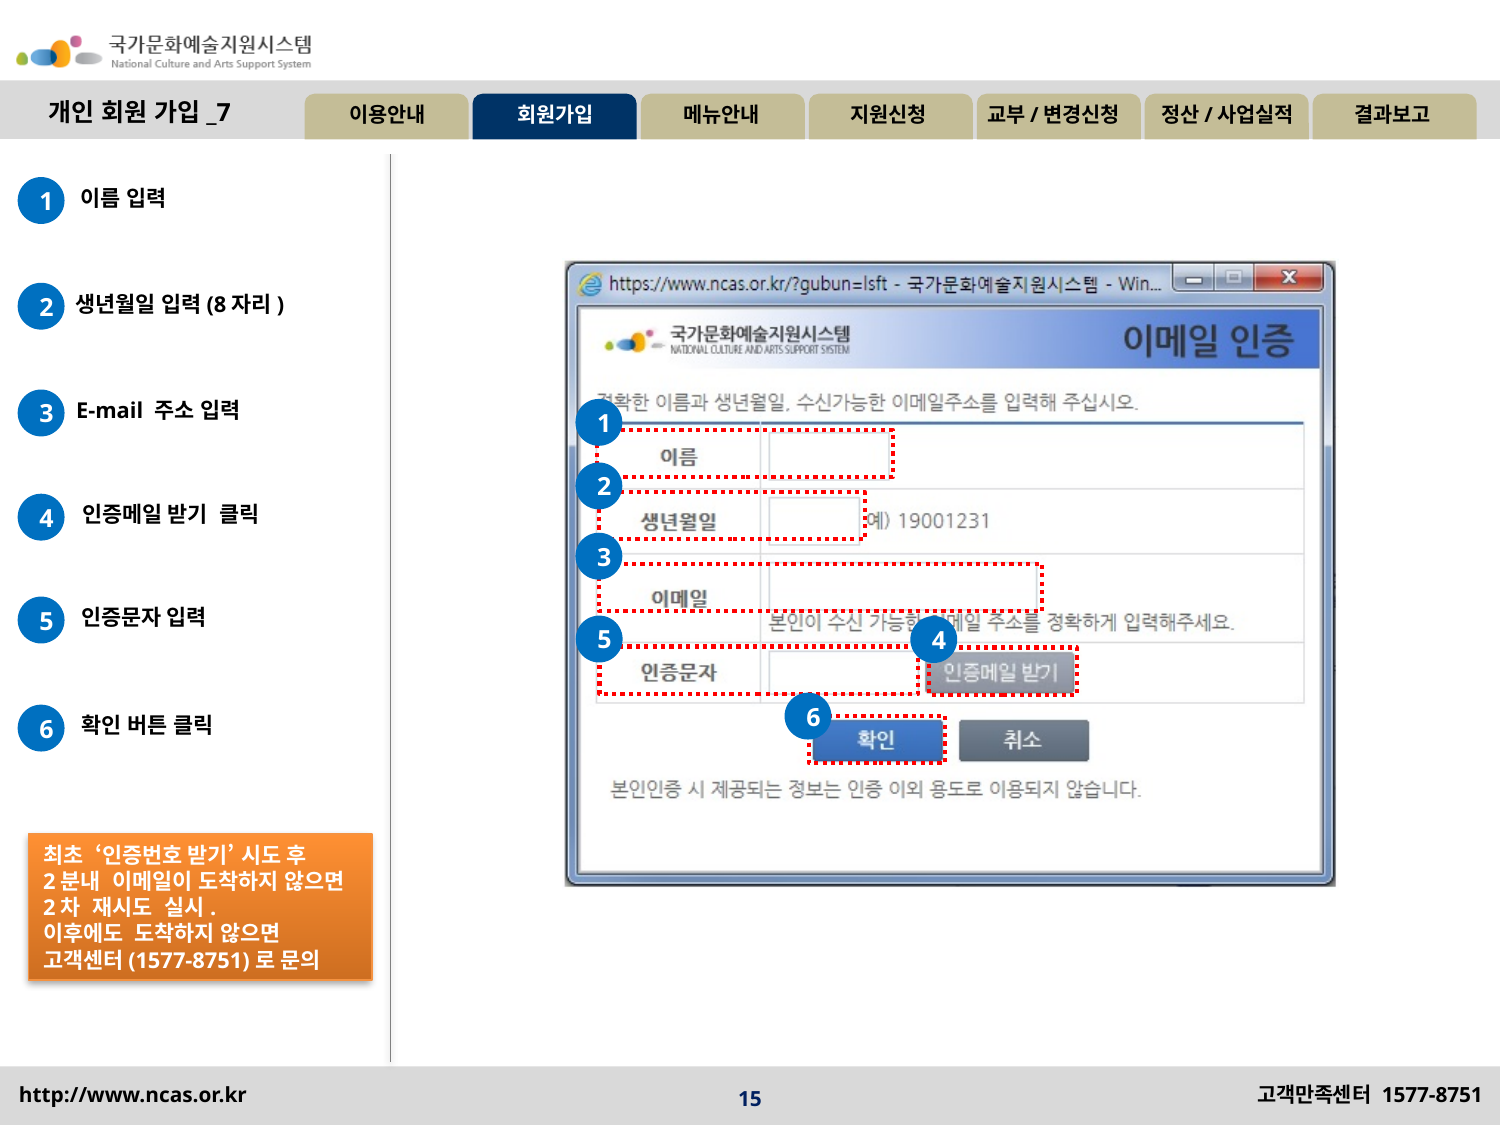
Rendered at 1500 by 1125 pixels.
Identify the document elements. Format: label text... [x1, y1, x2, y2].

text_box 확인 버튼 클릭 [66, 704, 229, 746]
text_box 3 [15, 387, 61, 439]
picture [562, 257, 1339, 890]
text_box 이름 입력 [65, 177, 182, 218]
picture [6, 24, 324, 77]
text_box 최초 ‘인증번호 받기’ 시도 후 2분내 이메일이 도착하지 않으면 2차 재시도 실시. 이후에도 도착하지 않으면 고객센터(1577-8751)로 문의 [28, 833, 373, 981]
text_box 인증메일 받기 클릭 [67, 493, 276, 535]
text_box E-mail 주소 입력 [61, 389, 256, 431]
text_box 1 [15, 174, 65, 227]
text_box 4 [15, 491, 67, 543]
text_box 생년월일 입력(8자리) [60, 282, 299, 324]
text_box 인증문자 입력 [66, 596, 223, 638]
text_box 2 [15, 280, 60, 332]
text_box 5 [15, 594, 66, 646]
text_box 6 [15, 702, 66, 754]
text_box 개인 회원 가입_7 [33, 89, 246, 135]
